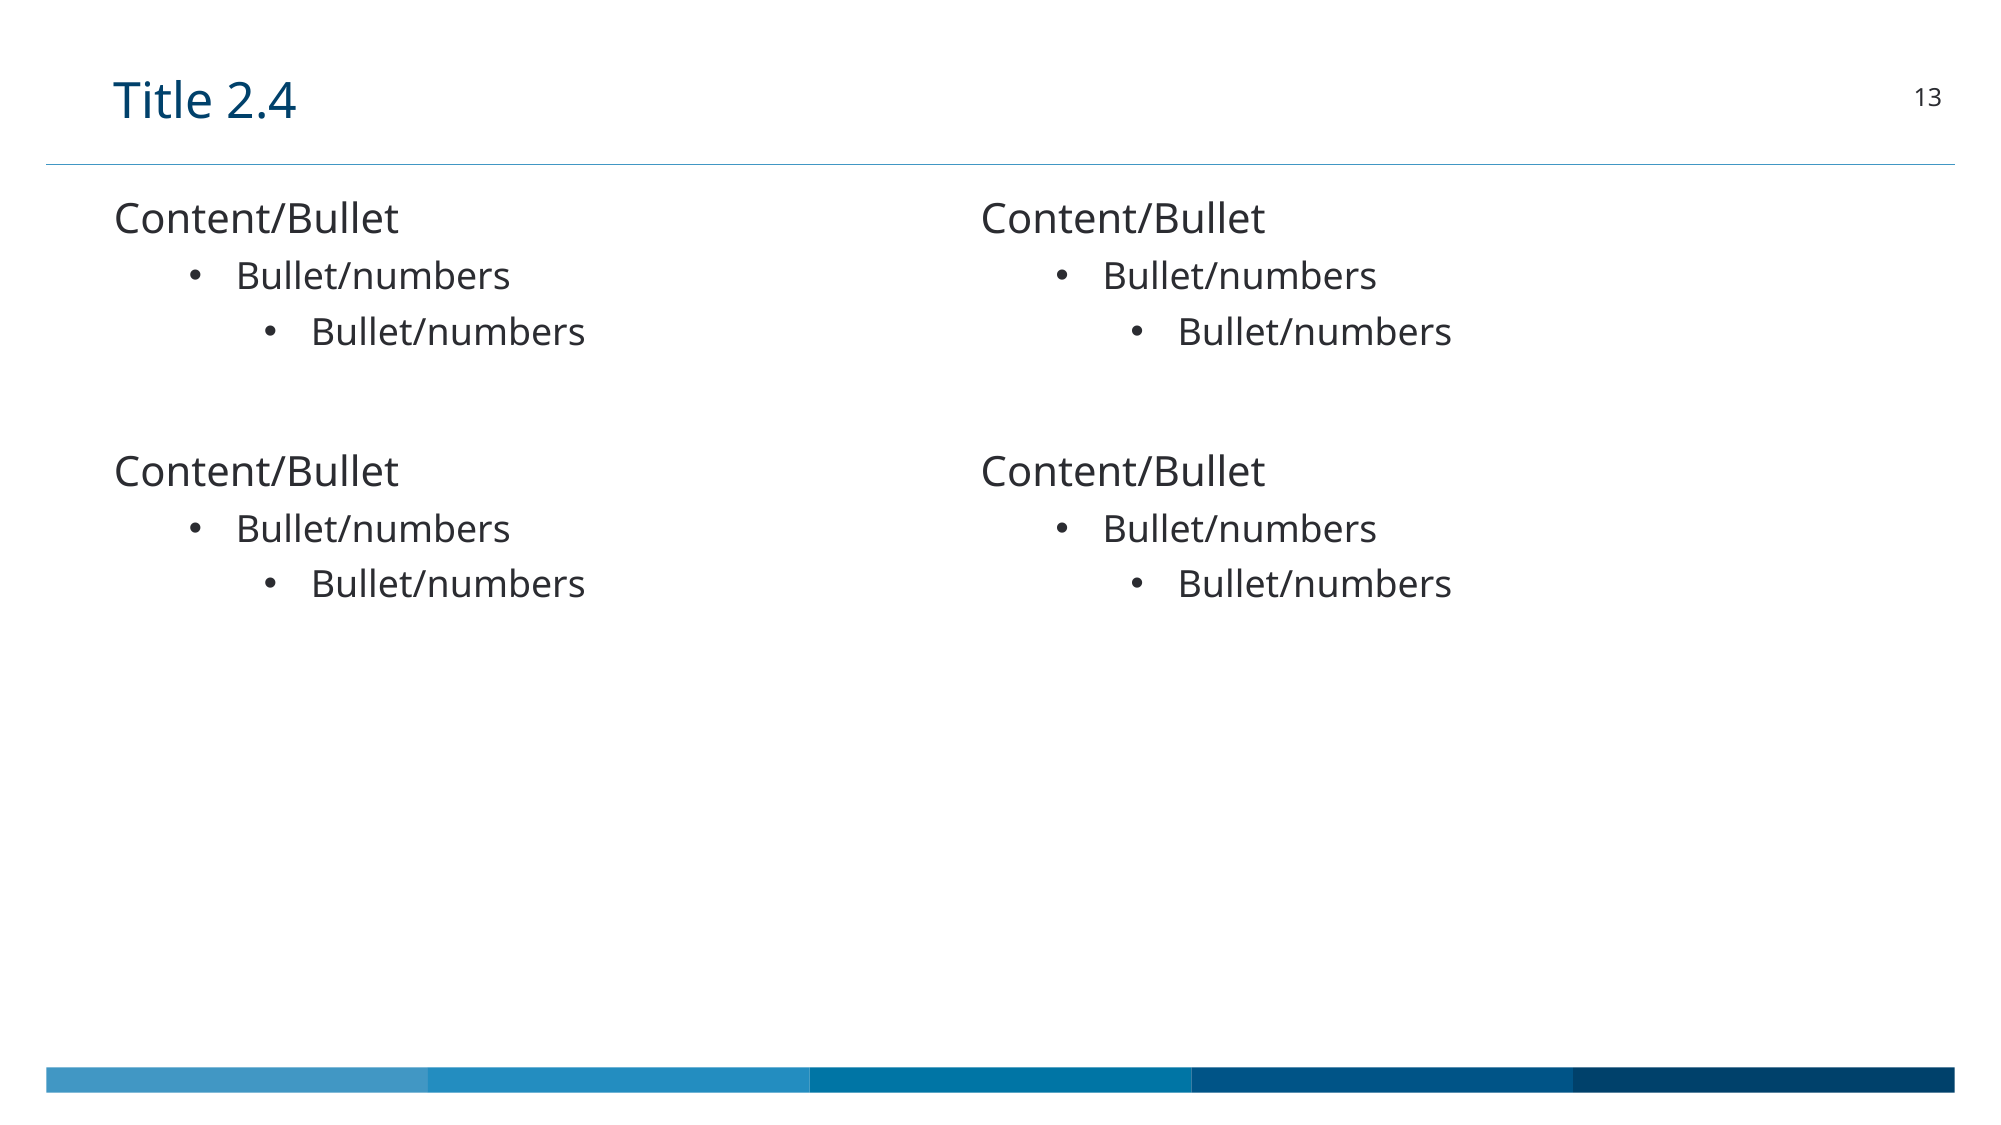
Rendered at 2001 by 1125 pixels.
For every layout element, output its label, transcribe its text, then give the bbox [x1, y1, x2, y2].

title Title 2.4 [98, 49, 1863, 149]
list Content/Bullet Bullet/numbers Bullet/numbers Content/Bullet Bullet/numbers Bullet/numbers Content/Bullet Bullet/numbers Bullet/numbers Content/Bullet Bullet/numbers Bullet/numbers [98, 184, 1863, 994]
